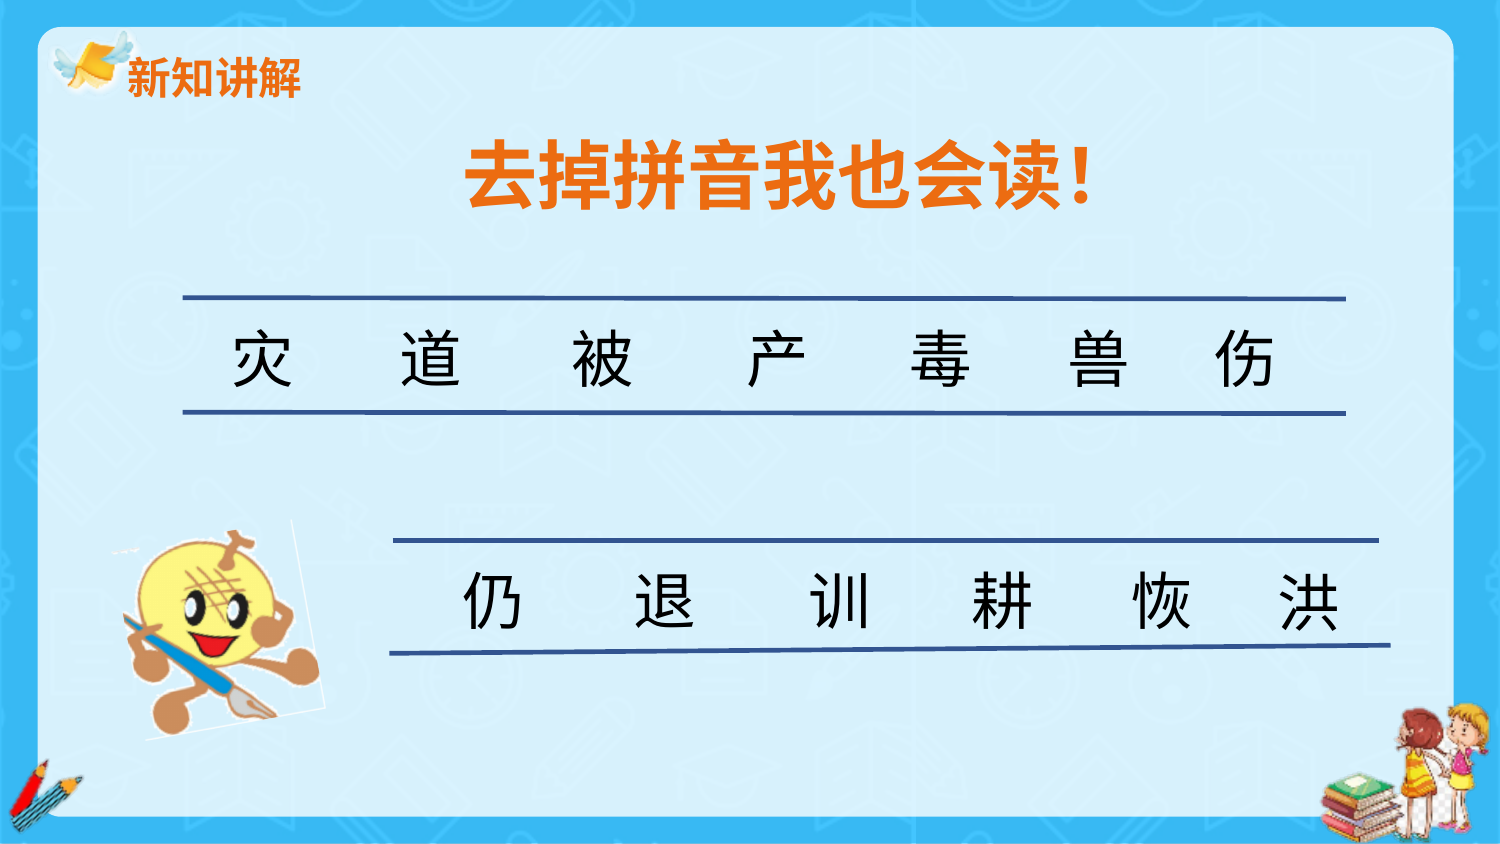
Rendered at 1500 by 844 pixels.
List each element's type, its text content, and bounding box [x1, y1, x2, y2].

text_box 去掉拼音我也会读！ [333, 122, 1267, 224]
picture [112, 520, 325, 740]
text_box 洪 [1266, 558, 1330, 645]
text_box 仍 [450, 556, 537, 643]
text_box 训 [797, 556, 861, 643]
text_box 毒 [898, 313, 984, 401]
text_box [389, 645, 1391, 654]
text_box 被 [560, 313, 628, 401]
text_box 兽 [1056, 313, 1120, 401]
text_box 道 [388, 313, 474, 401]
text_box 恢 [1118, 556, 1182, 643]
text_box 灾 [220, 313, 306, 401]
text_box 新知讲解 [116, 44, 314, 109]
text_box 退 [622, 556, 690, 643]
text_box 伤 [1202, 313, 1267, 401]
picture [1301, 666, 1500, 844]
picture [46, 26, 143, 97]
picture [0, 729, 115, 844]
text_box 产 [735, 313, 799, 401]
text_box 耕 [960, 556, 1046, 643]
